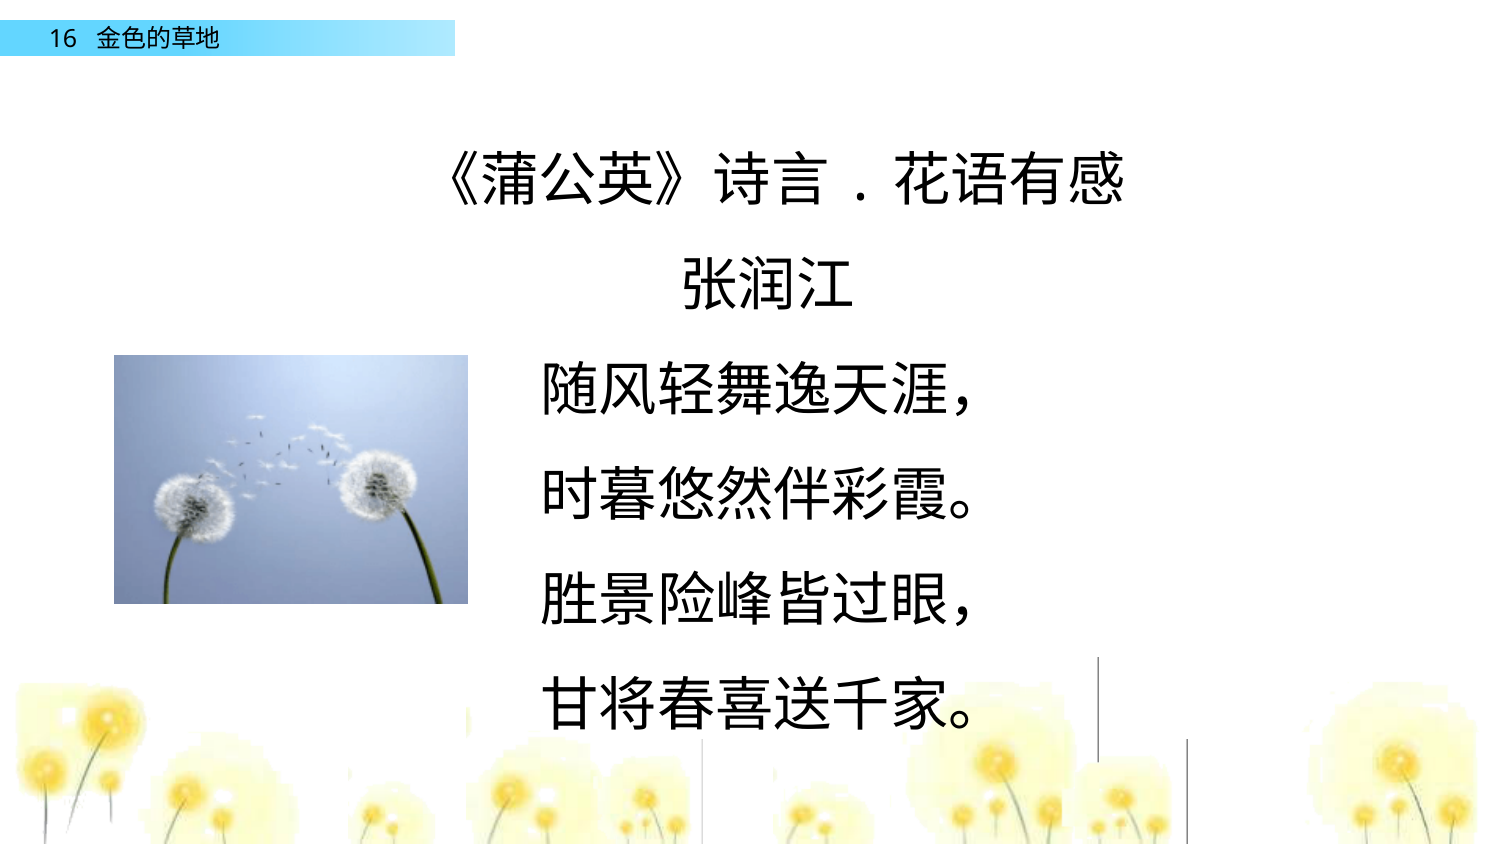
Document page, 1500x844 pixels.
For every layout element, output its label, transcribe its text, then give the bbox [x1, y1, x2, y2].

picture [0, 658, 1188, 844]
picture [114, 354, 468, 604]
picture [1222, 657, 1500, 844]
text_box 《蒲公英》诗言.花语有感 张润江 随风轻舞逸天涯， 时暮悠然伴彩霞。 胜景险峰皆过眼， 甘将春喜送千家。 [206, 99, 1341, 744]
